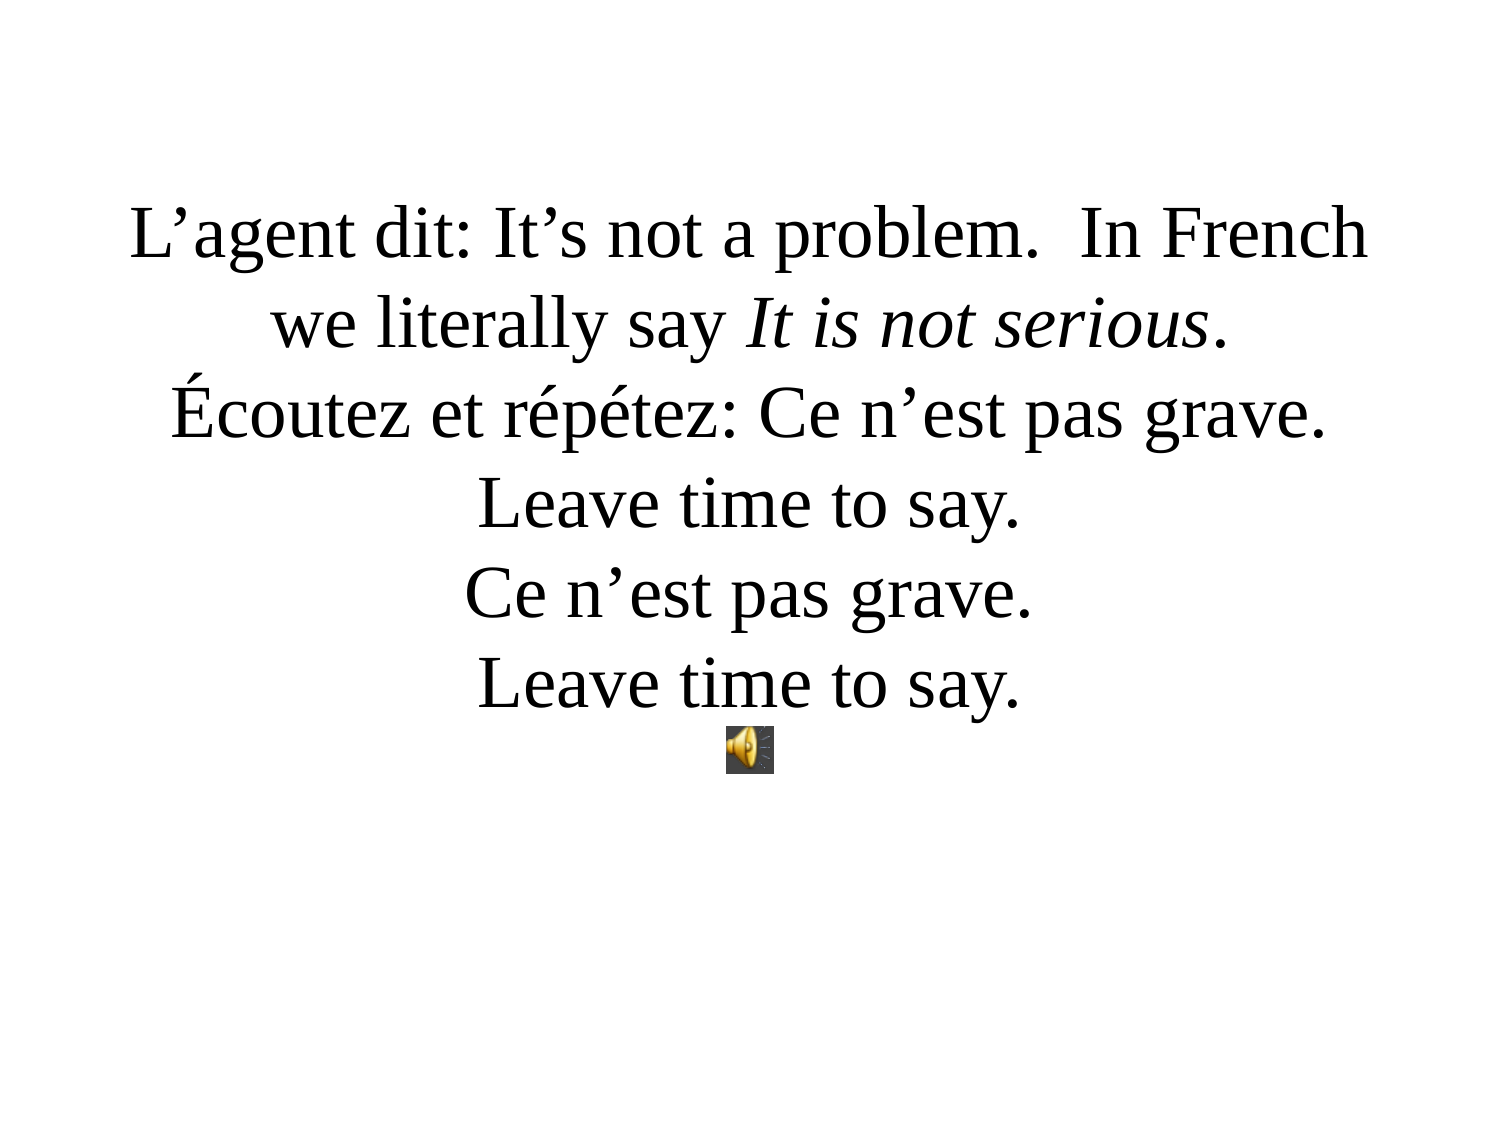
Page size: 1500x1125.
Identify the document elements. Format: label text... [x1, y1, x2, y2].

picture [724, 724, 776, 776]
text_box L’agent dit: It’s not a problem. In French we literally say It is not serious. Écoutez et répétez: Ce n’est pas grave. Leave time to say. Ce n’est pas grave. Leave time to say. [87, 174, 1413, 820]
